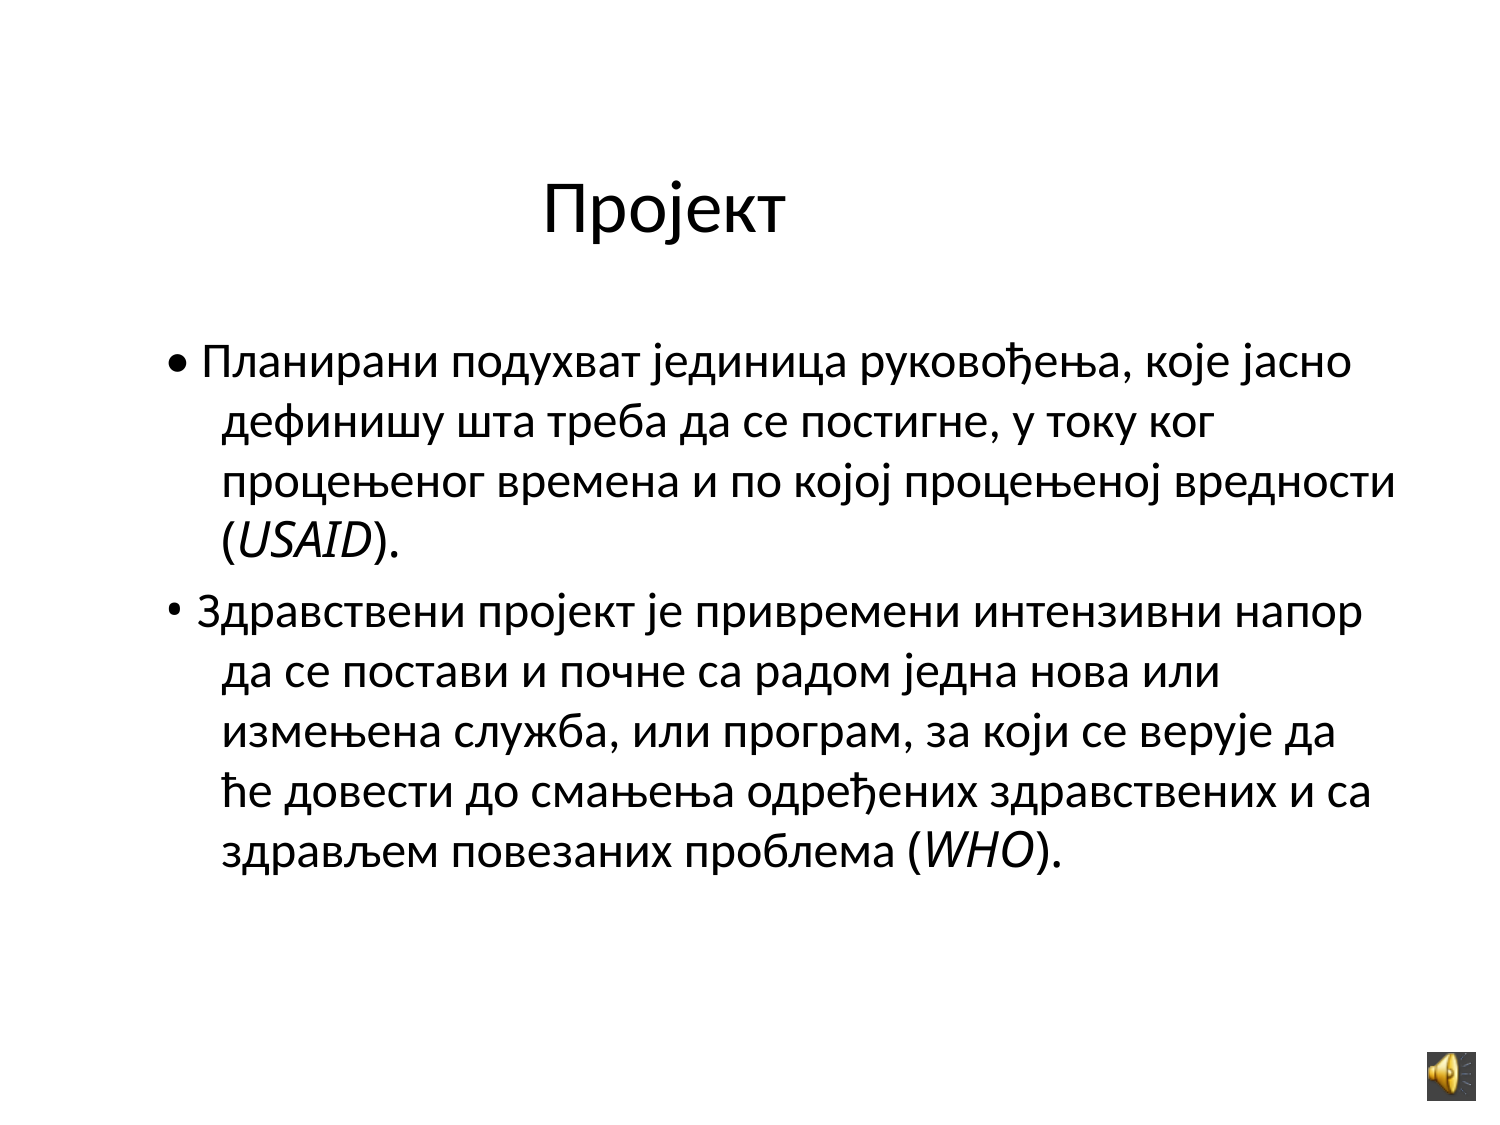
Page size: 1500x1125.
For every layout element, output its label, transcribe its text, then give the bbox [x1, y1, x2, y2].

picture [1426, 1051, 1477, 1102]
list Пројект • Планирани подухват јединица руковођења, које јасно дефинишу шта треба да се постигне, у току ког процењеног времена и по којој процењеној вредности (USAID). • Здравствени пројект је привремени интензивни напор да се постави и почне са радом једна нова или измењена служба, или програм, за који се верује да ће довести до смањења одређених здравствених и са здрављем повезаних проблема (WHO). [150, 75, 1413, 1050]
